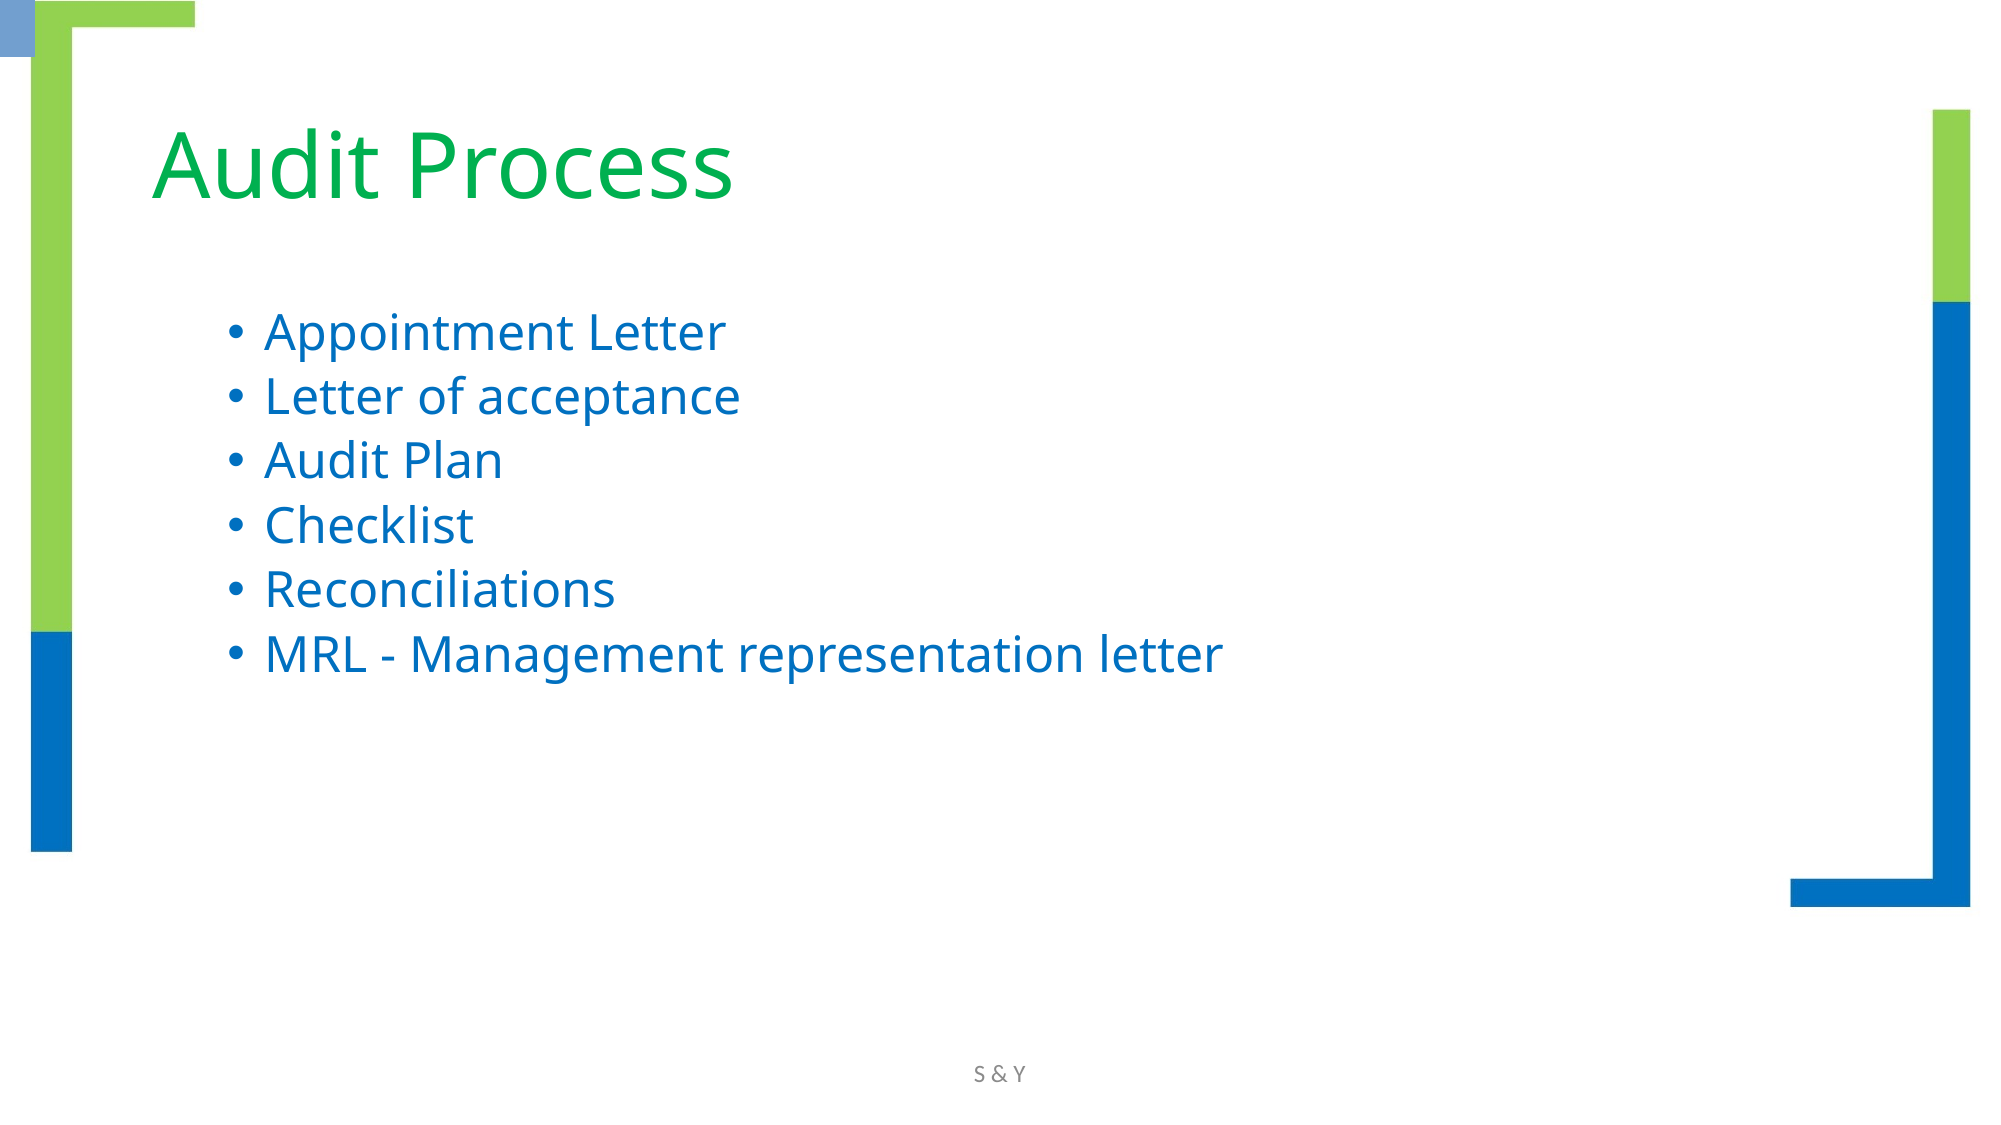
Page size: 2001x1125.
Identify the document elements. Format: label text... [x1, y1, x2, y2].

picture [0, 0, 2001, 1125]
footer S & Y [662, 1042, 1338, 1103]
list Appointment Letter Letter of acceptance Audit Plan Checklist Reconciliations MRL - Management representation letter [137, 299, 1863, 1014]
title Audit Process [137, 59, 1863, 278]
